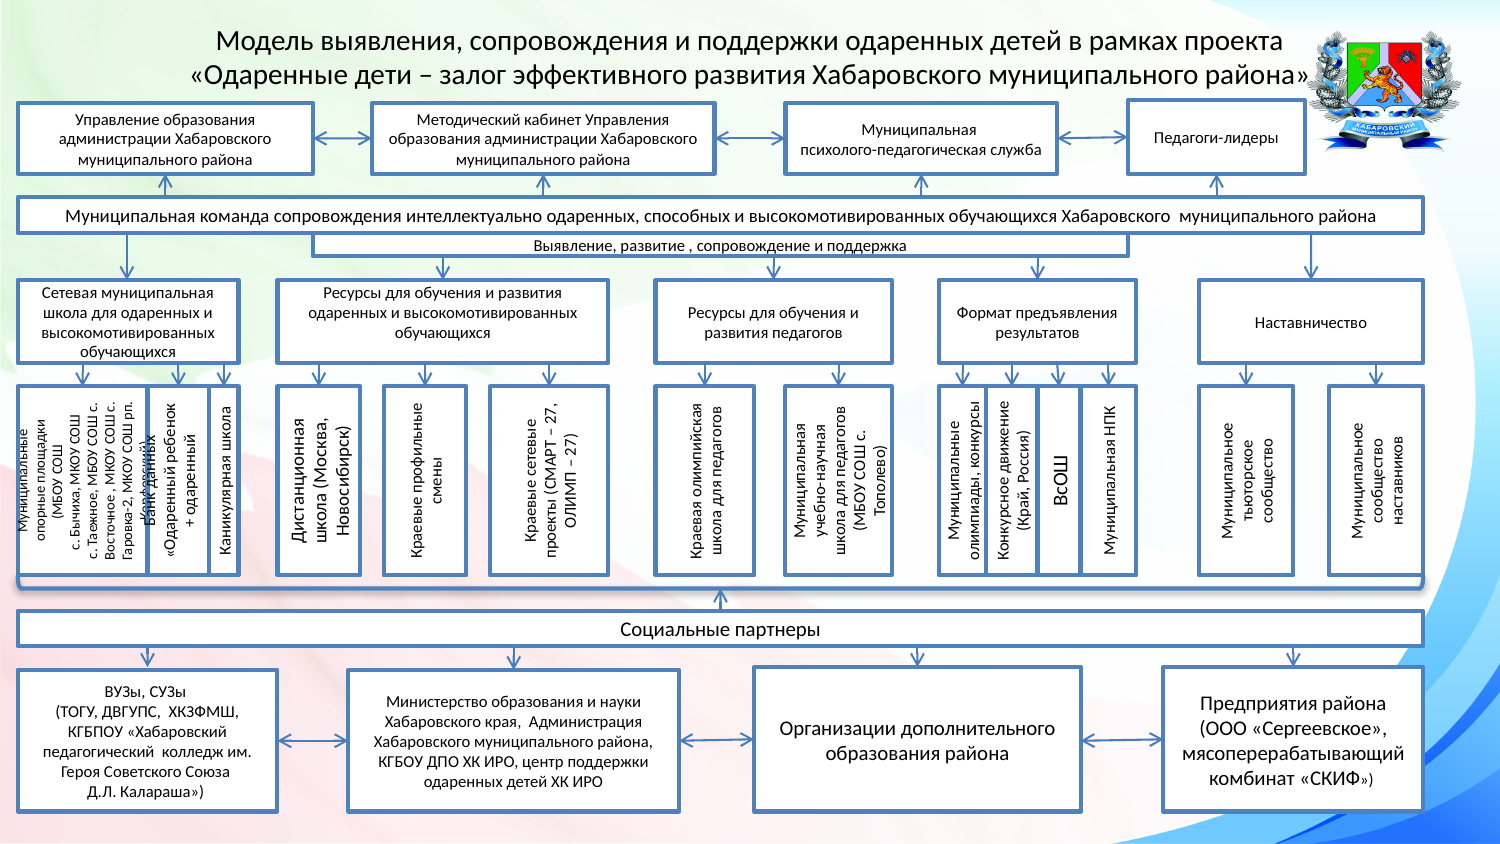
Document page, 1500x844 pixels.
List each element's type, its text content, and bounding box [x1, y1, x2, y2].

text_box Муниципальная НПК [1079, 384, 1138, 573]
text_box Муниципальное сообщество наставников [1327, 384, 1425, 574]
text_box Муниципальная учебно-научная школа для педагогов (МБОУ СОШ с. Тополево) [783, 384, 894, 573]
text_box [1056, 362, 1060, 387]
text_box Выявление, развитие , сопровождение и поддержка [311, 231, 1130, 258]
text_box Муниципальная команда сопровождения интеллектуально одаренных, способных и высокомотивированных обучающихся Хабаровского муниципального района [16, 195, 1425, 235]
text_box Краевые профильные смены [382, 384, 468, 573]
text_box Банк данных «Одаренный ребенок + одаренный учитель» [145, 384, 207, 573]
text_box Краевая олимпийская школа для педагогов [653, 384, 756, 573]
title Модель выявления, сопровождения и поддержки одаренных детей в рамках проекта «Одаренные дети – залог эффективного развития Хабаровского муниципального района» [74, 19, 1426, 92]
text_box Конкурсное движение (Край, Россия) [984, 384, 1035, 573]
text_box Муниципальная психолого-педагогическая служба [783, 101, 1059, 176]
text_box Ресурсы для обучения и развития педагогов [653, 278, 894, 365]
text_box Управление образования администрации Хабаровского муниципального района [16, 101, 315, 176]
text_box Сетевая муниципальная школа для одаренных и высокомотивированных обучающихся [16, 278, 241, 365]
text_box Министерство образования и науки Хабаровского края, Администрация Хабаровского муниципального района, КГБОУ ДПО ХК ИРО, центр поддержки одаренных детей ХК ИРО [346, 668, 681, 814]
text_box Методический кабинет Управления образования администрации Хабаровского муниципального района [370, 101, 717, 176]
text_box Муниципальные опорные площадки (МБОУ СОШ с. Бычиха, МКОУ СОШ с. Таежное, МБОУ СОШ с. Восточное , МКОУ СОШ с. Гаровка-2, МКОУ СОШ рп. Корфовский) [16, 384, 145, 574]
picture [0, 0, 1500, 844]
text_box [15, 575, 1426, 591]
text_box Муниципальное тьюторское сообщество [1197, 384, 1295, 573]
text_box Социальные партнеры [16, 609, 1425, 648]
text_box Формат предъявления результатов [937, 278, 1138, 365]
text_box Ресурсы для обучения и развития одаренных и высокомотивированных обучающихся [275, 278, 610, 365]
text_box Педагоги-лидеры [1126, 98, 1307, 176]
text_box Каникулярная школа [207, 384, 241, 573]
text_box ВсОШ [1035, 384, 1079, 573]
text_box ВУЗы, СУЗы (ТОГУ, ДВГУПС, ХКЗФМШ, КГБПОУ «Хабаровский педагогический колледж им. Героя Советского Союза Д.Л. Калараша») [16, 668, 279, 814]
text_box Муниципальные олимпиады, конкурсы [937, 384, 984, 573]
text_box Предприятия района (ООО «Сергеевское», мясоперерабатывающий комбинат «СКИФ») [1161, 665, 1425, 814]
text_box Краевые сетевые проекты (СМАРТ – 27, ОЛИМП – 27) [488, 384, 610, 573]
text_box Наставничество [1197, 278, 1425, 365]
text_box Организации дополнительного образования района [752, 665, 1083, 814]
text_box Дистанционная школа (Москва, Новосибирск) [275, 384, 362, 573]
